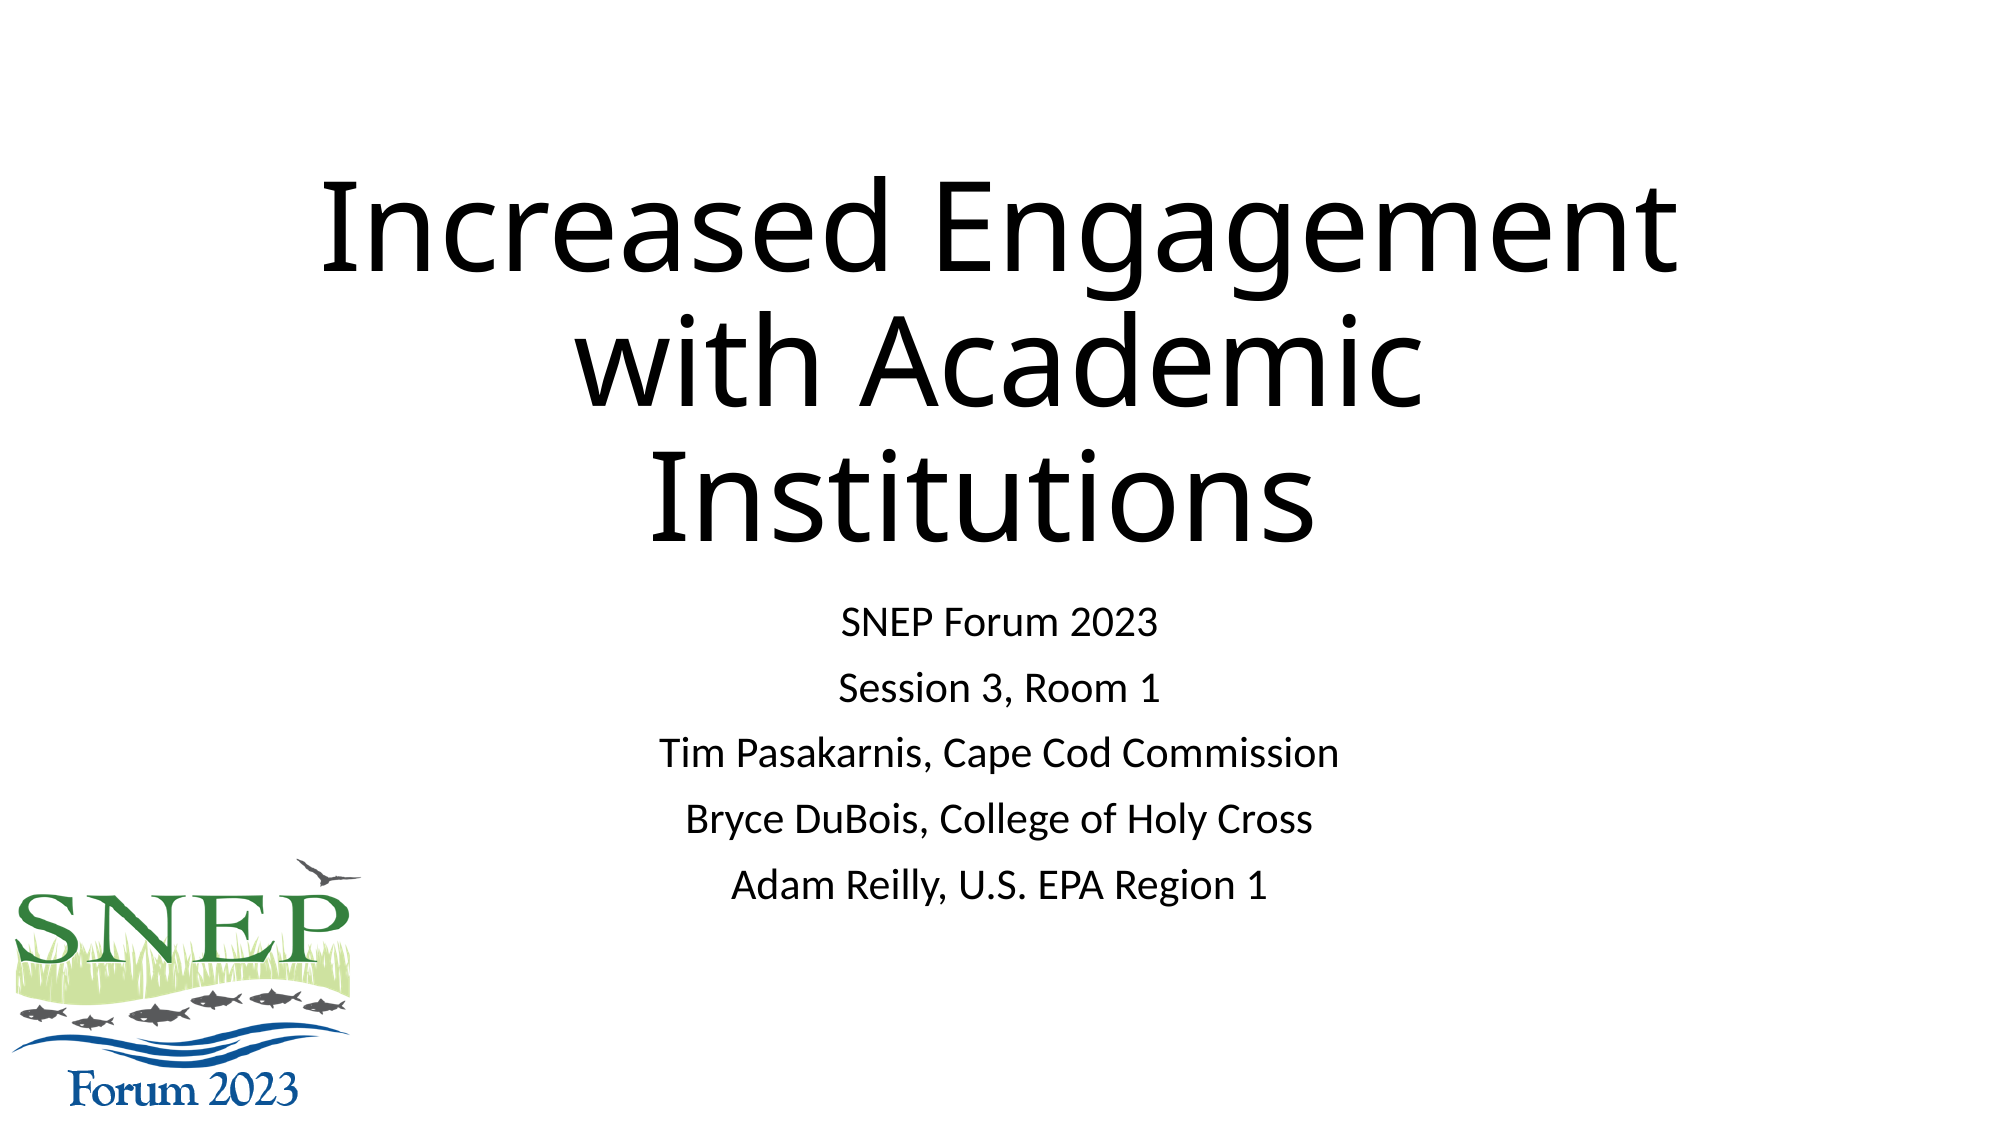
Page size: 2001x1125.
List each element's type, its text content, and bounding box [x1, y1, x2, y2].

picture [0, 849, 374, 1113]
title Increased Engagement with Academic Institutions [249, 184, 1750, 576]
subtitle SNEP Forum 2023 Session 3, Room 1 Tim Pasakarnis, Cape Cod Commission Bryce DuBois, College of Holy Cross Adam Reilly, U.S. EPA Region 1 [249, 590, 1750, 917]
